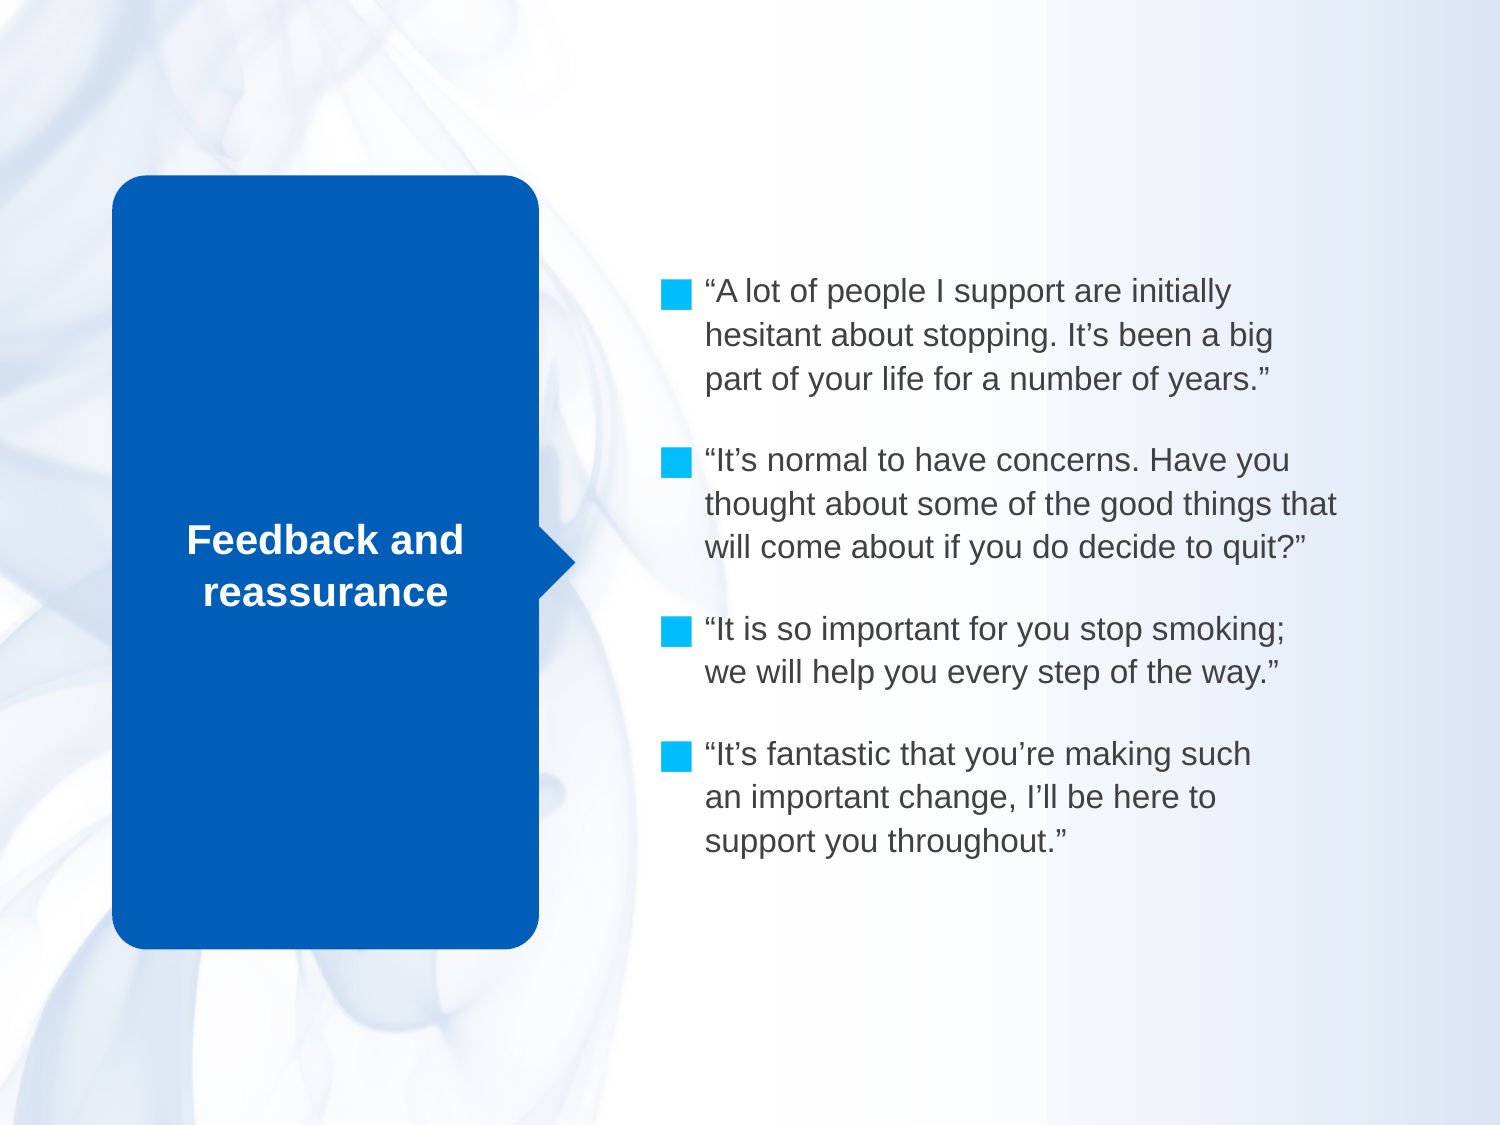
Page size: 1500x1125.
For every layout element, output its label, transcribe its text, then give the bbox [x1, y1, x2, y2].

picture [0, 0, 1047, 1125]
text_box [1048, 0, 1500, 1125]
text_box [111, 175, 560, 950]
list “A lot of people I support are initially hesitant about stopping. It’s been a big part of your life for a number of years.” “It’s normal to have concerns. Have you thought about some of the good things that will come about if you do decide to quit?” “It is so important for you stop smoking; we will help you every step of the way.” “It’s fantastic that you’re making such an important change, I’ll be here to support you throughout.” [1051, 175, 1403, 950]
